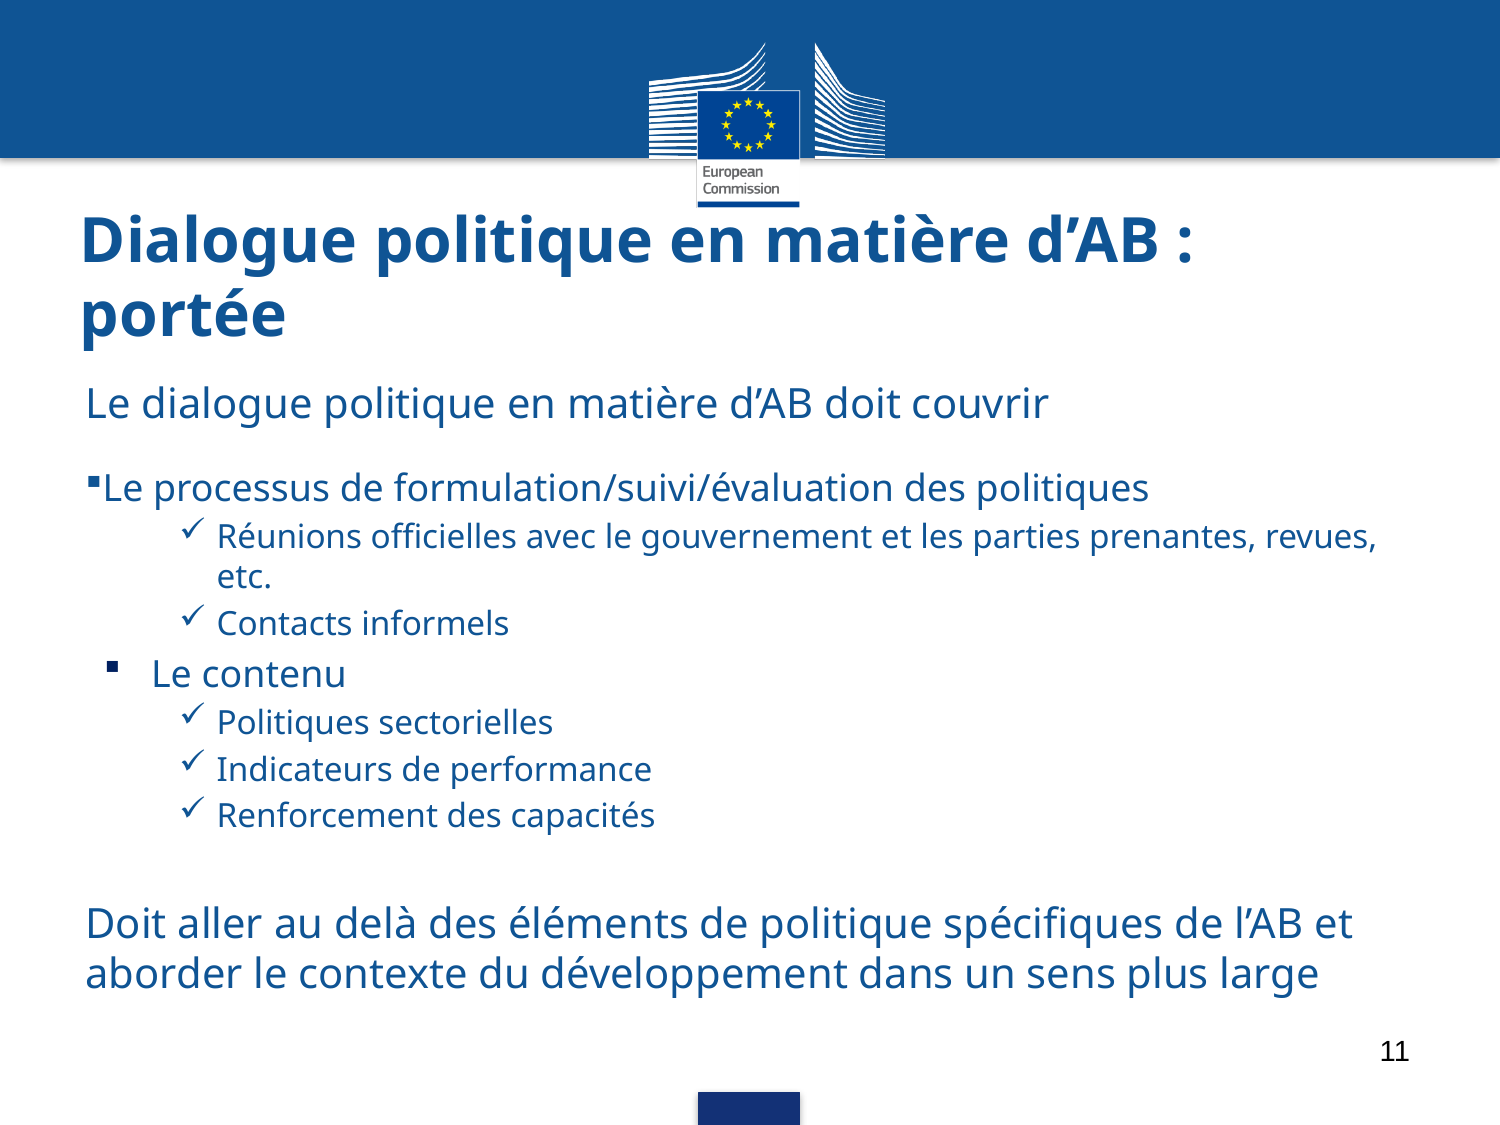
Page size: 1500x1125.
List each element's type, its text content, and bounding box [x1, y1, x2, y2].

list Le dialogue politique en matière d’AB doit couvrir Le processus de formulation/suivi/évaluation des politiques Réunions officielles avec le gouvernement et les parties prenantes, revues, etc. Contacts informels Le contenu Politiques sectorielles Indicateurs de performance Renforcement des capacités Doit aller au delà des éléments de politique spécifiques de l’AB et aborder le contexte du développement dans un sens plus large [70, 316, 1421, 1032]
title Dialogue politique en matière d’AB : portée [5, 210, 1407, 339]
picture [649, 42, 885, 208]
slide_number 11 [1074, 1024, 1426, 1103]
